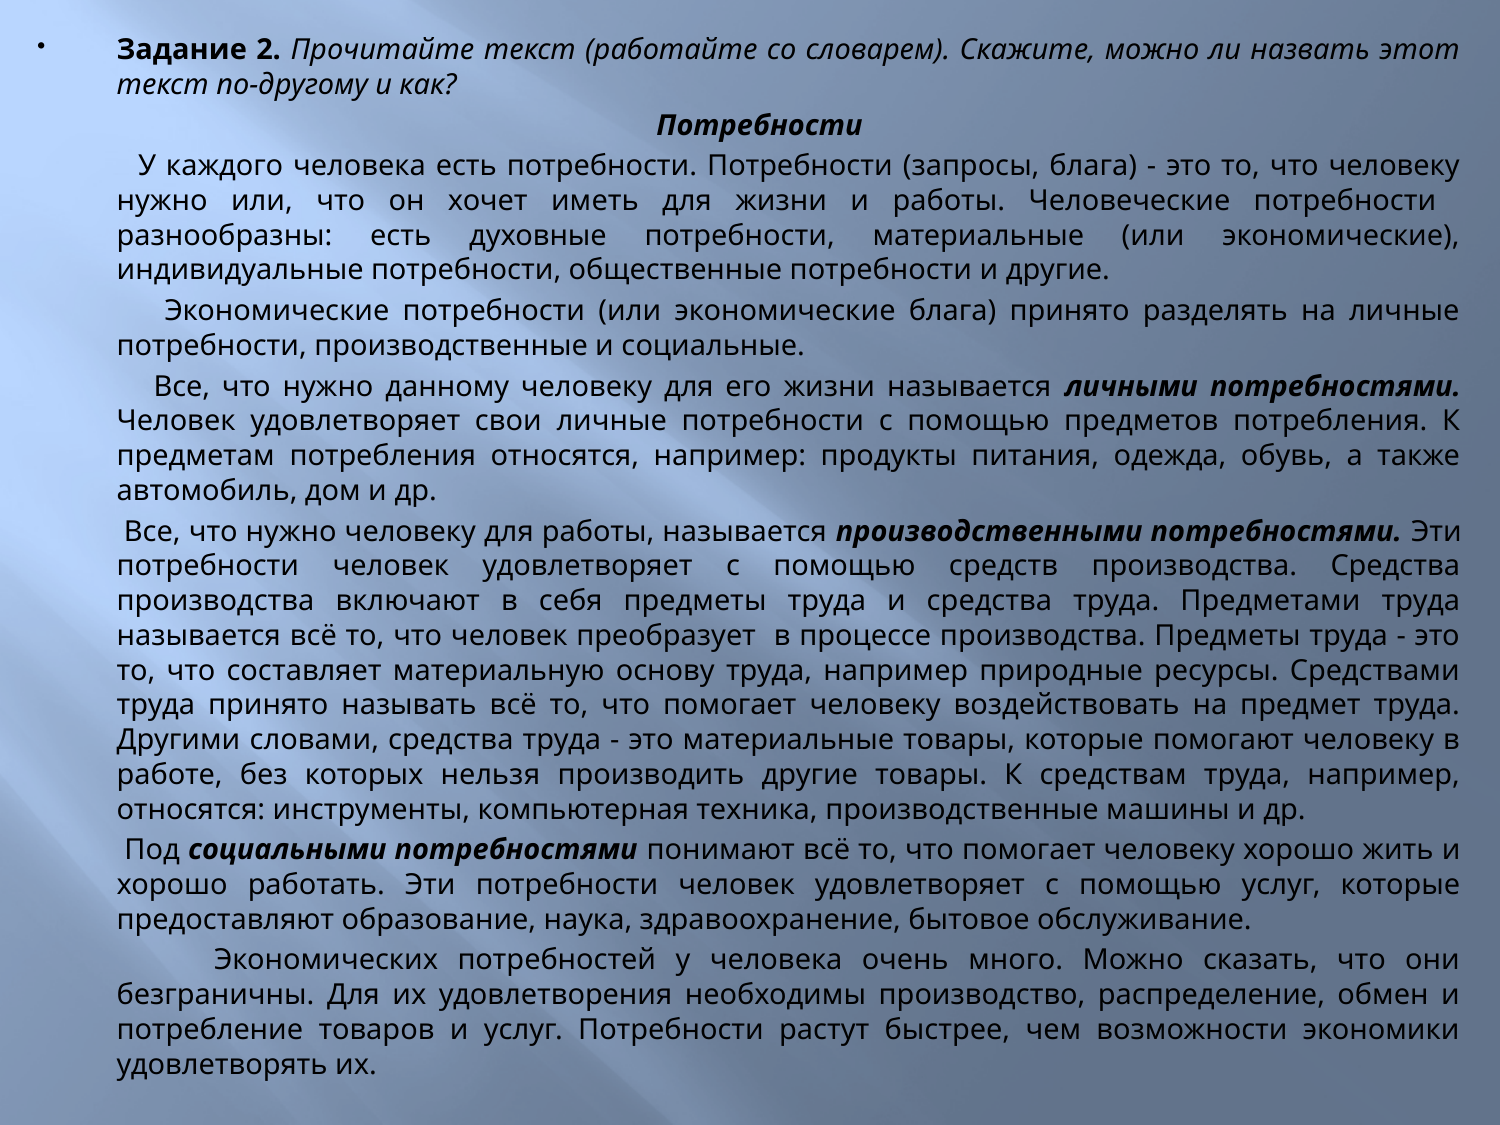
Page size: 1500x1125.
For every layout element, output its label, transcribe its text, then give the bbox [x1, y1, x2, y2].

list Задание 2. Прочитайте текст (работайте со словарем). Скажите, можно ли назвать этот текст по-другому и как? Потребности У каждого человека есть потребности. Потребности (запросы, блага) - это то, что человеку нужно или, что он хочет иметь для жизни и работы. Человеческие потребности разнообразны: есть духовные потребности, материальные (или экономические), индивидуальные потребности, общественные потребности и другие. Экономические потребности (или экономические блага) принято разделять на личные потребности, производственные и социальные. Все, что нужно данному человеку для его жизни называется личными потребностями. Человек удовлетворяет свои личные потребности с помощью предметов потребления. К предметам потребления относятся, например: продукты питания, одежда, обувь, а также автомобиль, дом и др. Все, что нужно человеку для работы, называется производственными потребностями. Эти потребности человек удовлетворяет с помощью средств производства. Средства производства включают в себя предметы труда и средства труда. Предметами труда называется всё то, что человек преобразует в процессе производства. Предметы труда - это то, что составляет материальную основу труда, например природные ресурсы. Средствами труда принято называть всё то, что помогает человеку воздействовать на предмет труда. Другими словами, средства труда - это материальные товары, которые помогают человеку в работе, без которых нельзя производить другие товары. К средствам труда, например, относятся: инструменты, компьютерная техника, производственные машины и др. Под социальными потребностями понимают всё то, что помогает человеку хорошо жить и хорошо работать. Эти потребности человек удовлетворяет с помощью услуг, которые предоставляют образование, наука, здравоохранение, бытовое обслуживание. Экономических потребностей у человека очень много. Можно сказать, что они безграничны. Для их удовлетворения необходимы производство, распределение, обмен и потребление товаров и услуг. Потребности растут быстрее, чем возможности экономики удовлетворять их. [23, 23, 1477, 1125]
